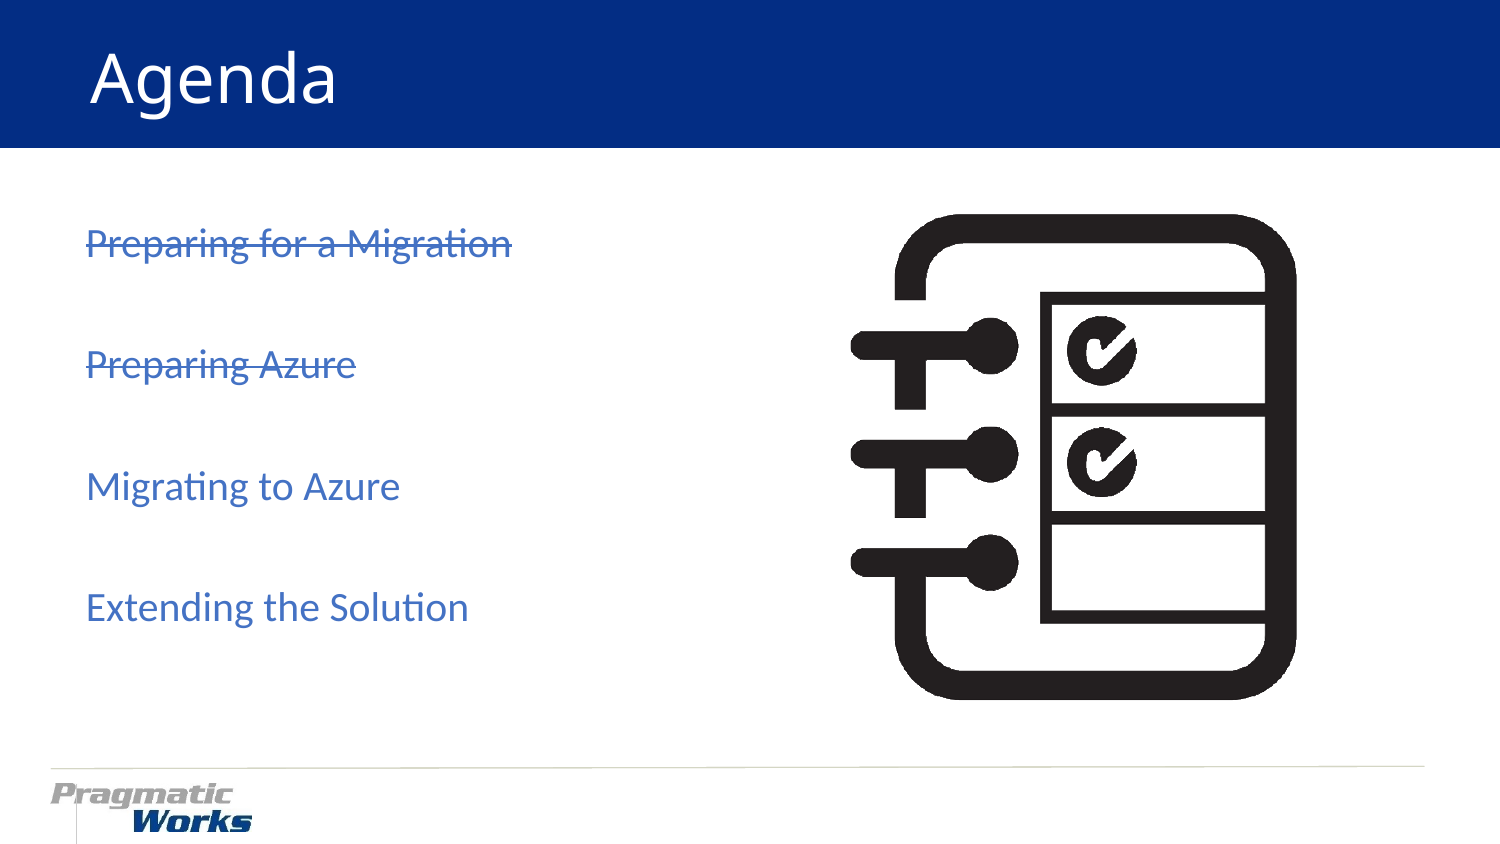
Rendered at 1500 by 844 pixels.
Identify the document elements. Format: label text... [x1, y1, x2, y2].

list Preparing for a Migration Preparing Azure Migrating to Azure Extending the Solution [70, 214, 731, 763]
title Agenda [75, 0, 1370, 164]
picture [50, 783, 252, 832]
picture [829, 213, 1317, 701]
